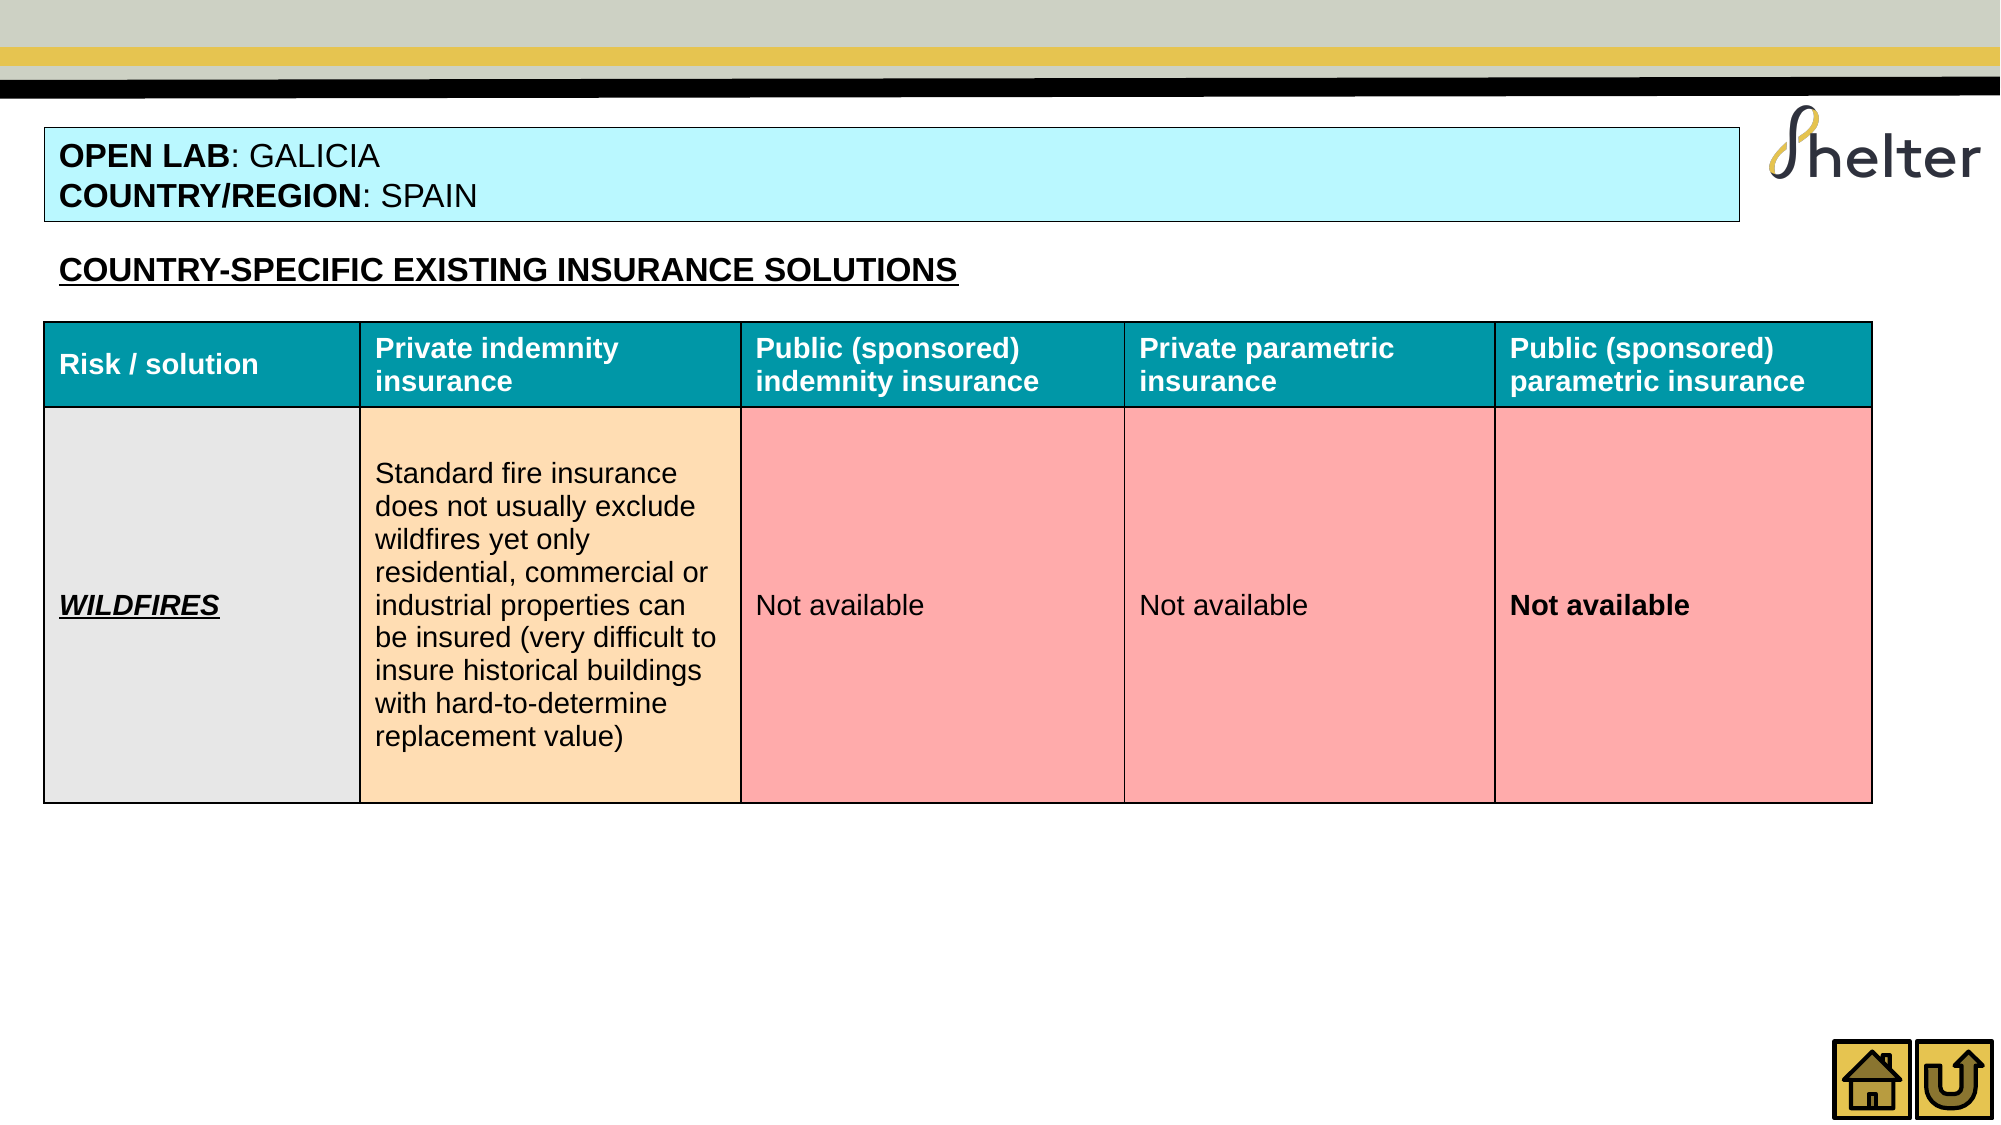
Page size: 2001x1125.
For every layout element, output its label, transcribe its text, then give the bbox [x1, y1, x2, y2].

table_header Private parametric insurance [1125, 323, 1494, 406]
text_box OPEN LAB: GALICIA COUNTRY/REGION: SPAIN [44, 127, 1740, 222]
table_header Public (sponsored) parametric insurance [1496, 323, 1871, 406]
picture [1769, 105, 1981, 179]
table_cell Not available [742, 408, 1124, 802]
table_header Risk / solution [45, 323, 359, 406]
table_cell Not available [1125, 408, 1494, 802]
table_cell Standard fire insurance does not usually exclude wildfires yet only residential, commercial or industrial properties can be insured (very difficult to insure historical buildings with hard-to-determine replacement value) [361, 408, 740, 802]
text_box [1832, 1039, 1912, 1120]
table_cell WILDFIRES [45, 408, 359, 802]
table_header Public (sponsored) indemnity insurance [742, 323, 1124, 406]
table_header Private indemnity insurance [361, 323, 740, 406]
table_cell Not available [1496, 408, 1871, 802]
text_box [1915, 1039, 1994, 1120]
text_box COUNTRY-SPECIFIC EXISTING INSURANCE SOLUTIONS [44, 241, 1146, 296]
